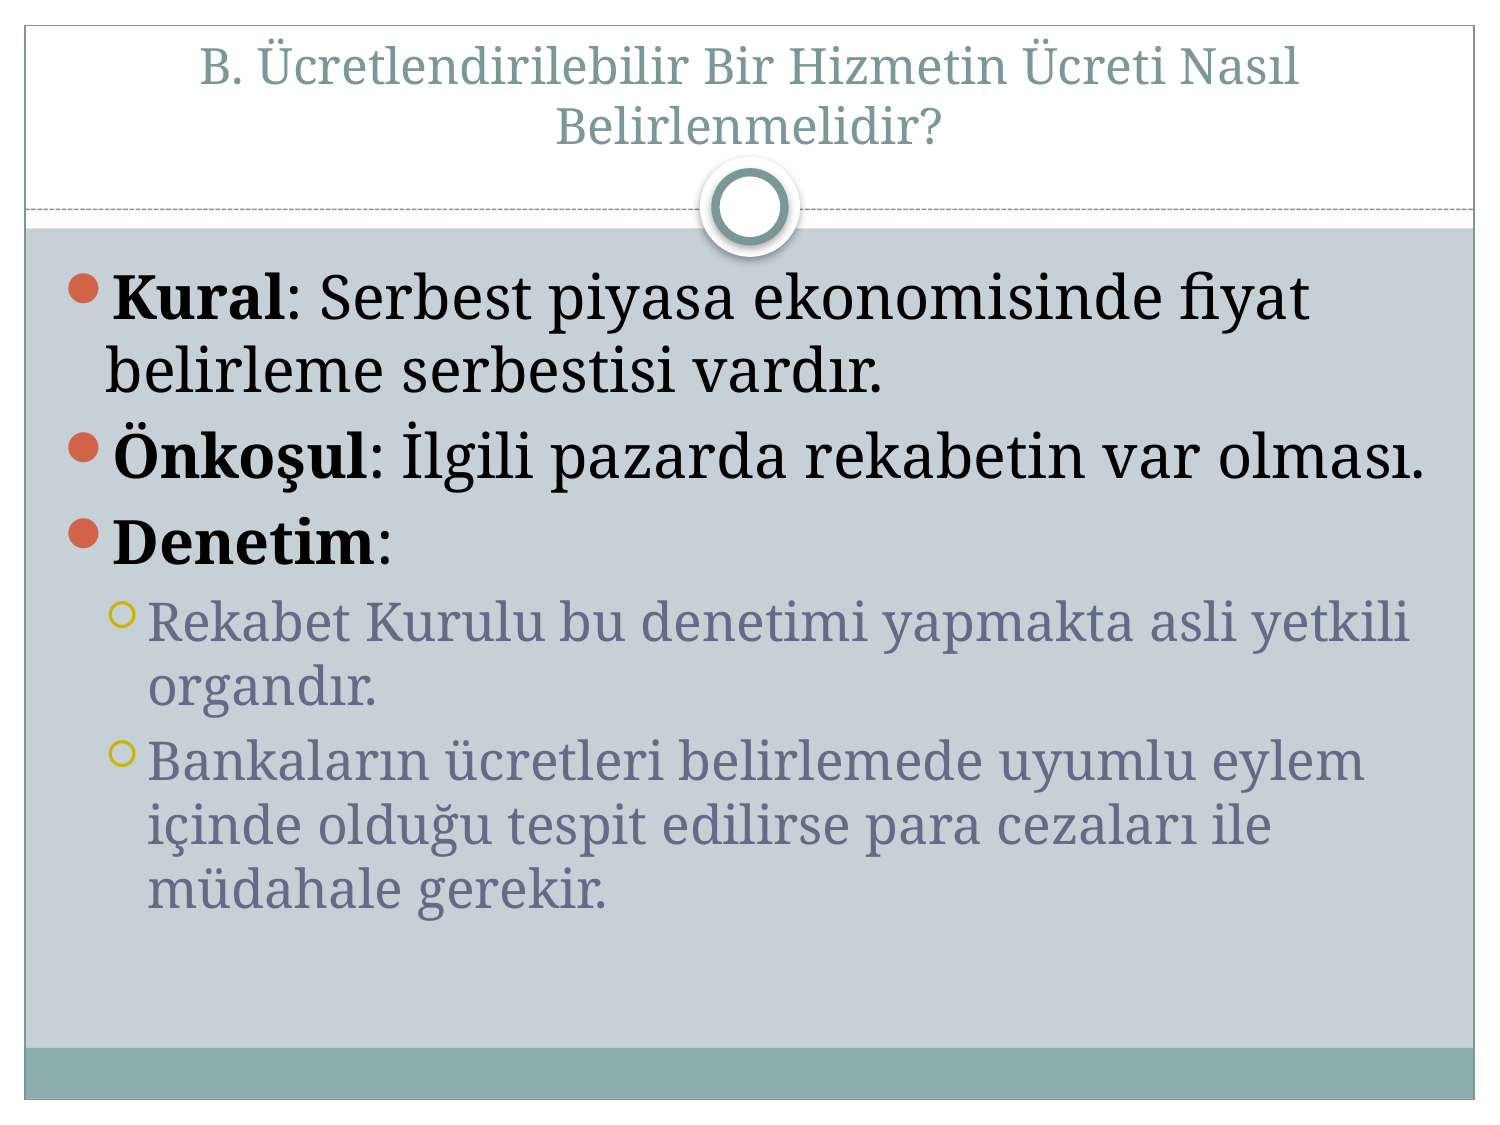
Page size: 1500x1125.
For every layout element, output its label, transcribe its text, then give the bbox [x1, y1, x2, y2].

title B. Ücretlendirilebilir Bir Hizmetin Ücreti Nasıl Belirlenmelidir? [49, 37, 1450, 162]
list Kural: Serbest piyasa ekonomisinde fiyat belirleme serbestisi vardır. Önkoşul: İlgili pazarda rekabetin var olması. Denetim: Rekabet Kurulu bu denetimi yapmakta asli yetkili organdır. Bankaların ücretleri belirlemede uyumlu eylem içinde olduğu tespit edilirse para cezaları ile müdahale gerekir. [49, 250, 1445, 1001]
